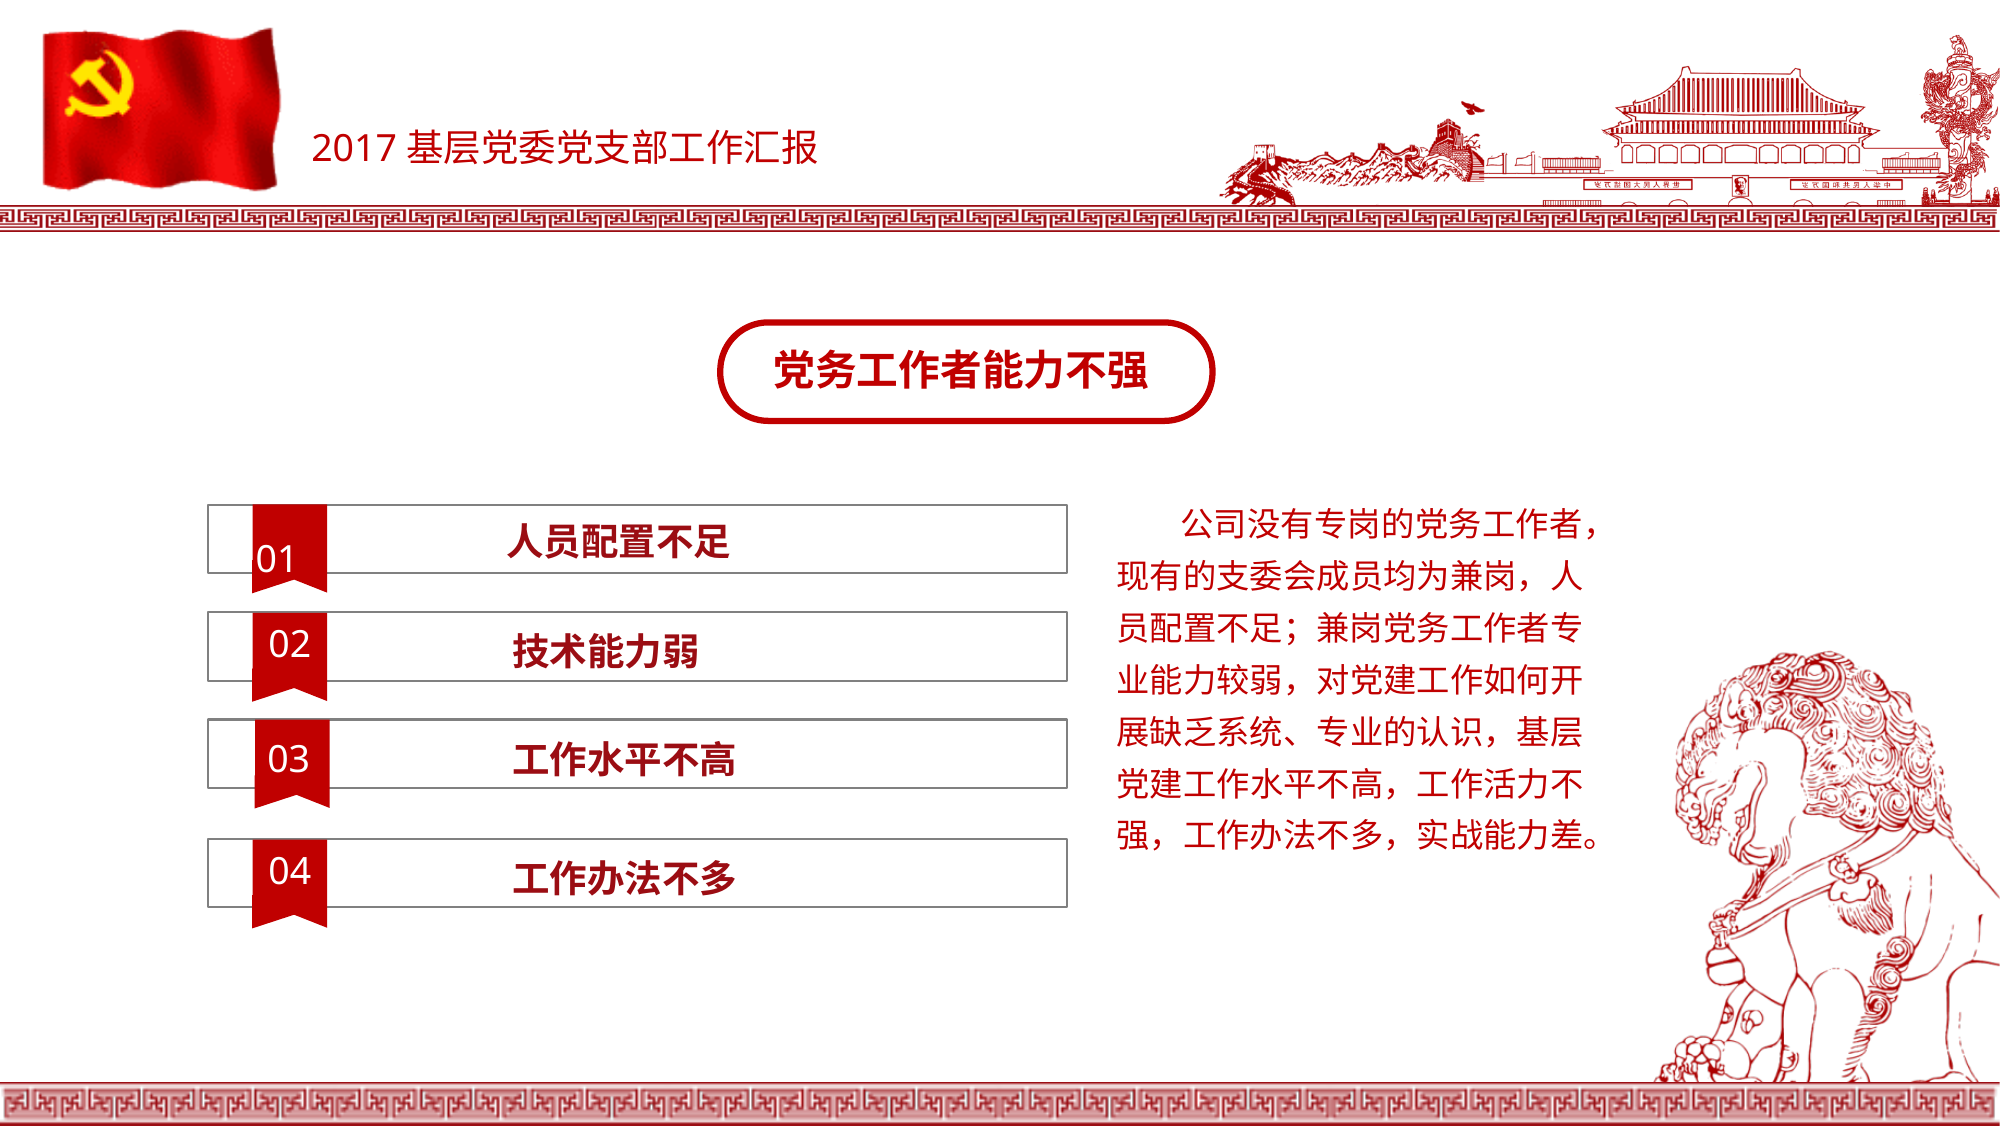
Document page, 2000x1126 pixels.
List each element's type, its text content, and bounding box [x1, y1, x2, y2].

text_box [718, 320, 1215, 423]
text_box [208, 504, 1068, 594]
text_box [208, 599, 1068, 702]
picture [0, 19, 2000, 232]
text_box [0, 632, 2000, 1126]
picture [33, 26, 292, 196]
text_box 公司没有专岗的党务工作者，现有的支委会成员均为兼岗，人员配置不足；兼岗党务工作者专业能力较弱，对党建工作如何开展缺乏系统、专业的认识，基层党建工作水平不高，工作活力不强，工作办法不多，实战能力差。 [1105, 486, 1595, 630]
list 2017基层党委党支部工作汇报 [291, 113, 1213, 209]
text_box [208, 714, 1068, 809]
text_box 党务工作者能力不强 [758, 336, 1165, 402]
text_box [208, 826, 1068, 929]
